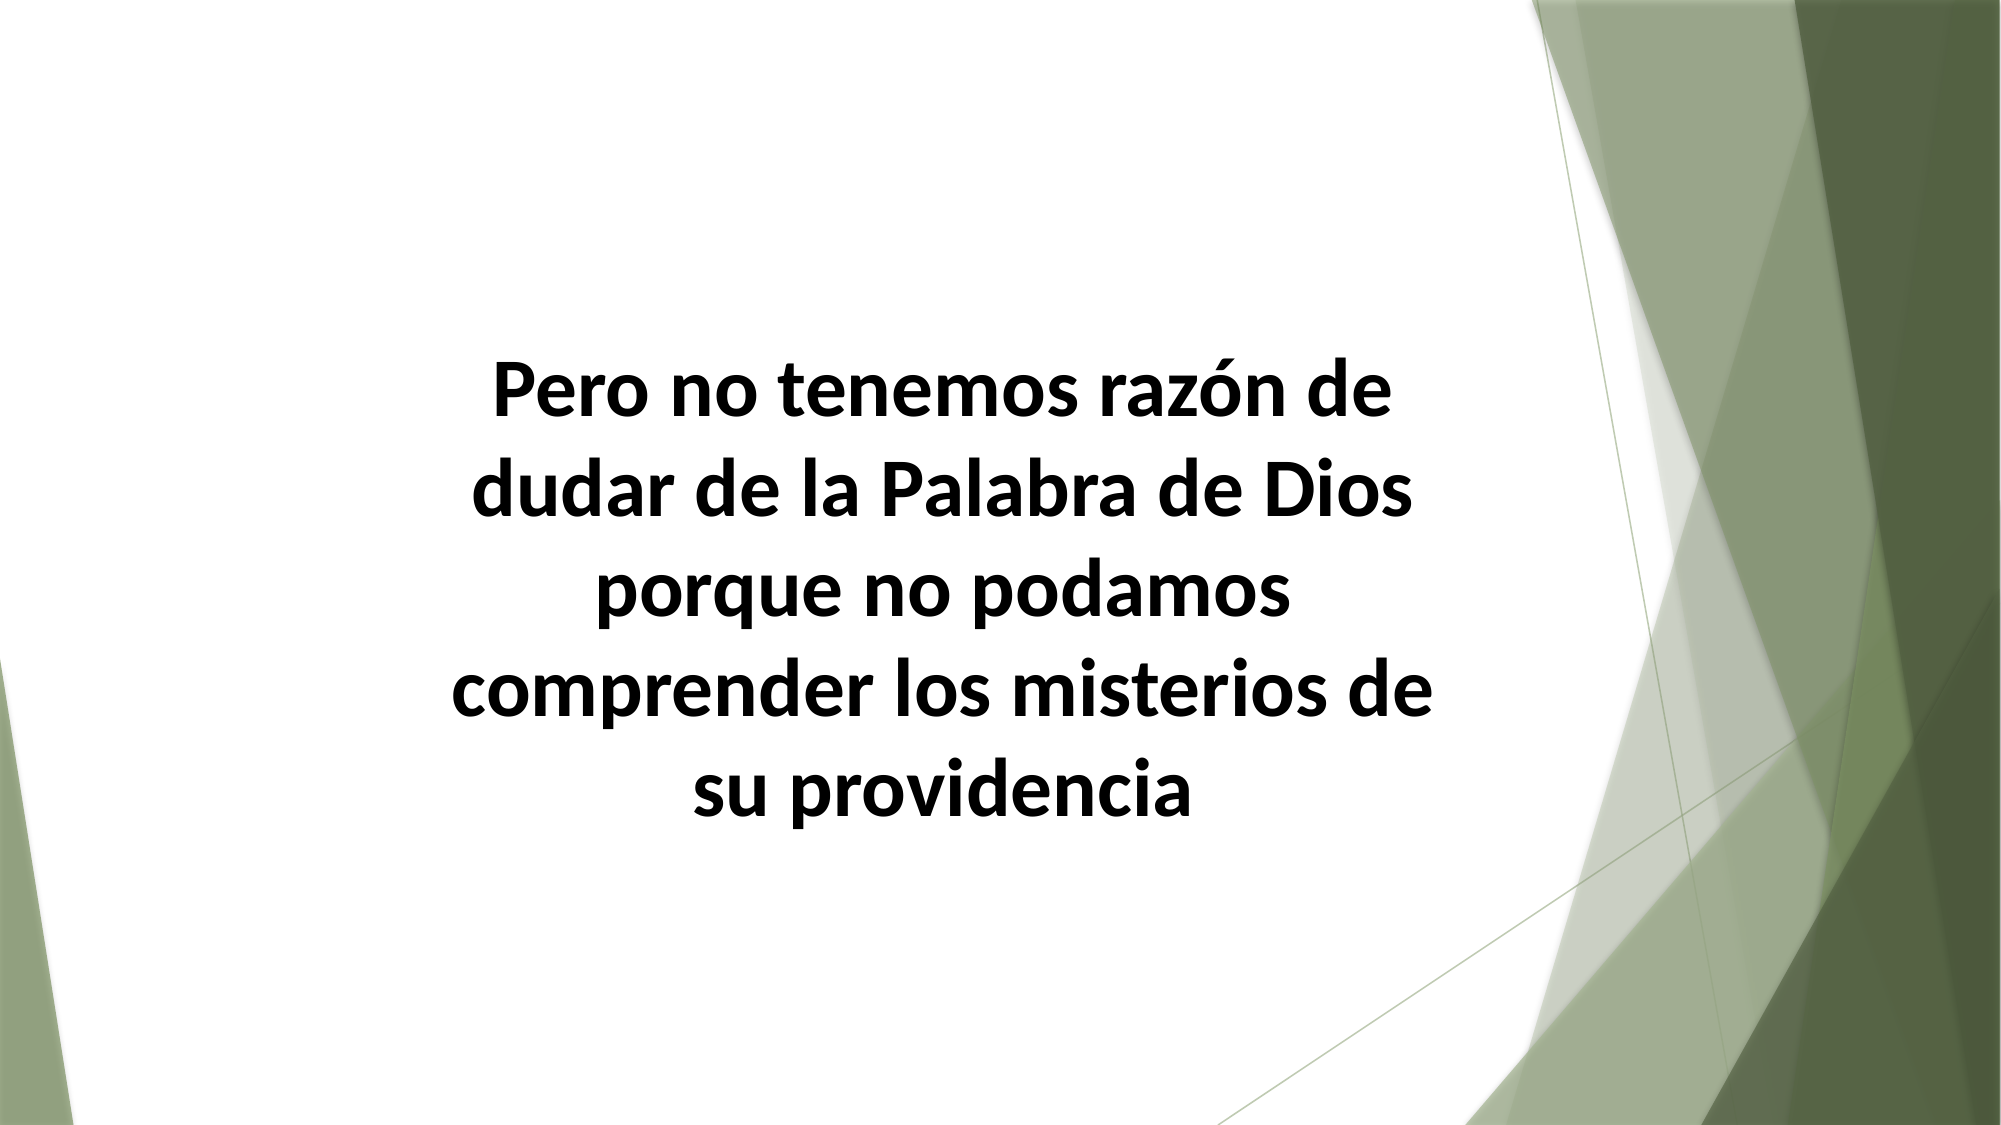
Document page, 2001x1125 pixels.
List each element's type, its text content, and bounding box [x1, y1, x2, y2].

text_box Pero no tenemos razón de dudar de la Palabra de Dios porque no podamos comprender los misterios de su providencia [414, 325, 1473, 841]
